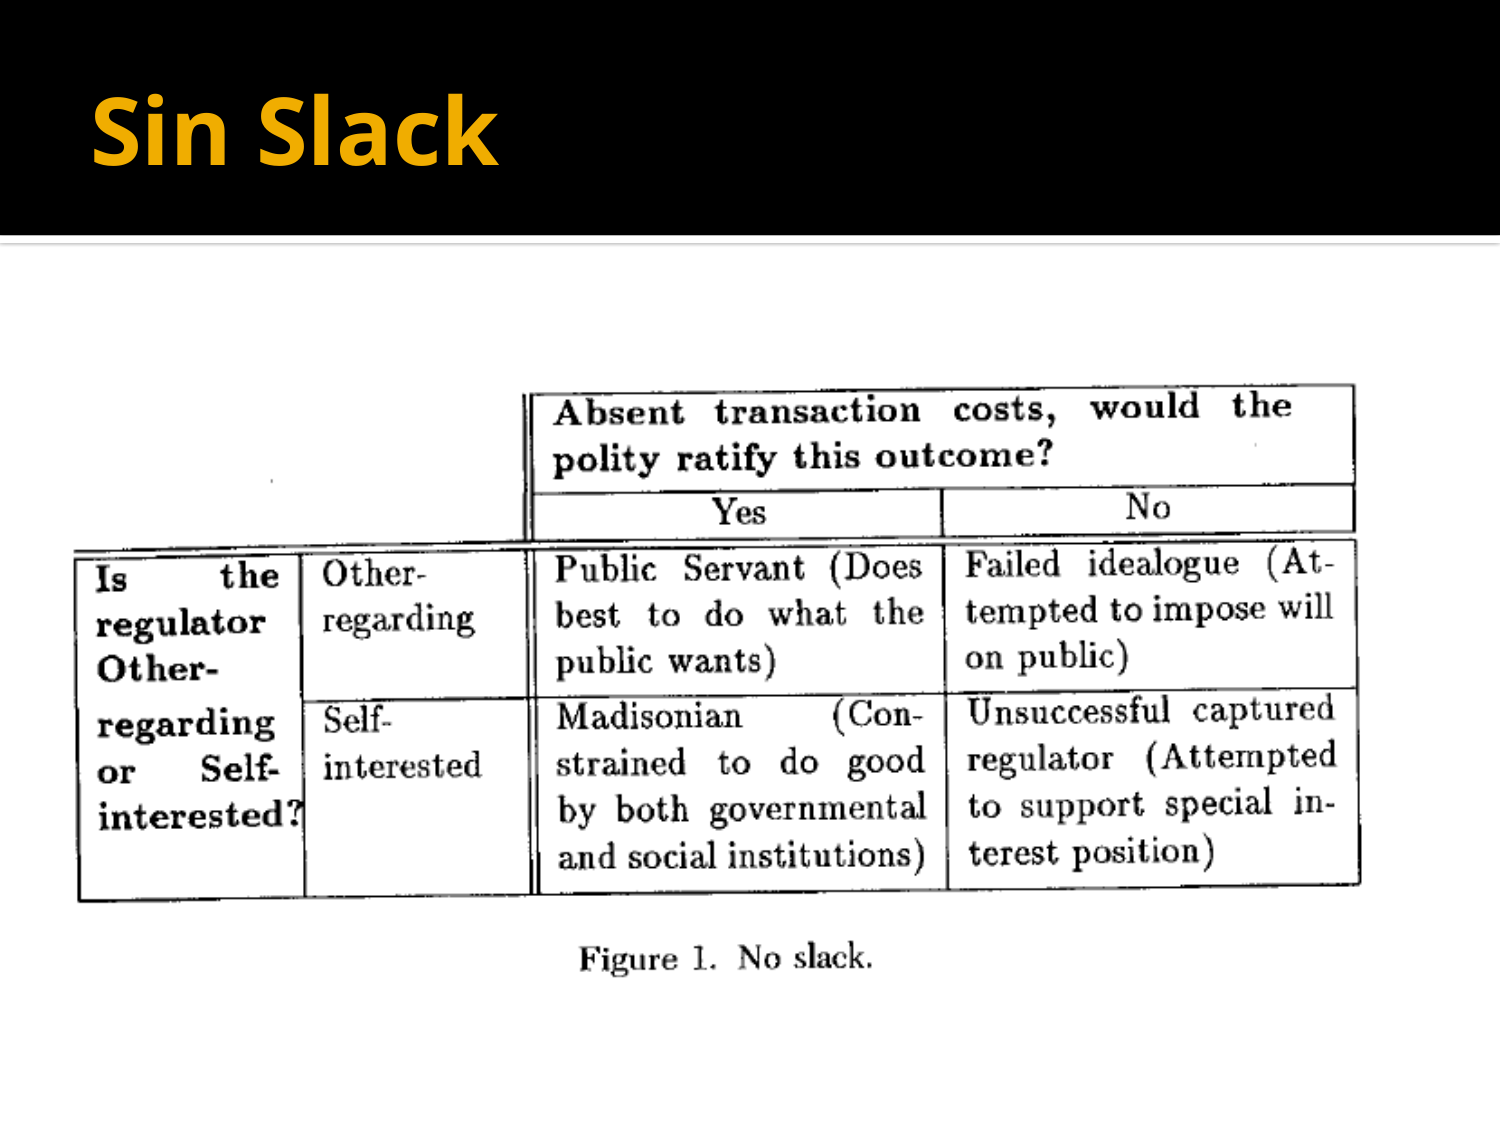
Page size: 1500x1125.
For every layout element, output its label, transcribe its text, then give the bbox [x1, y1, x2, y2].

picture [0, 362, 1445, 1010]
title Sin Slack [75, 25, 1425, 231]
